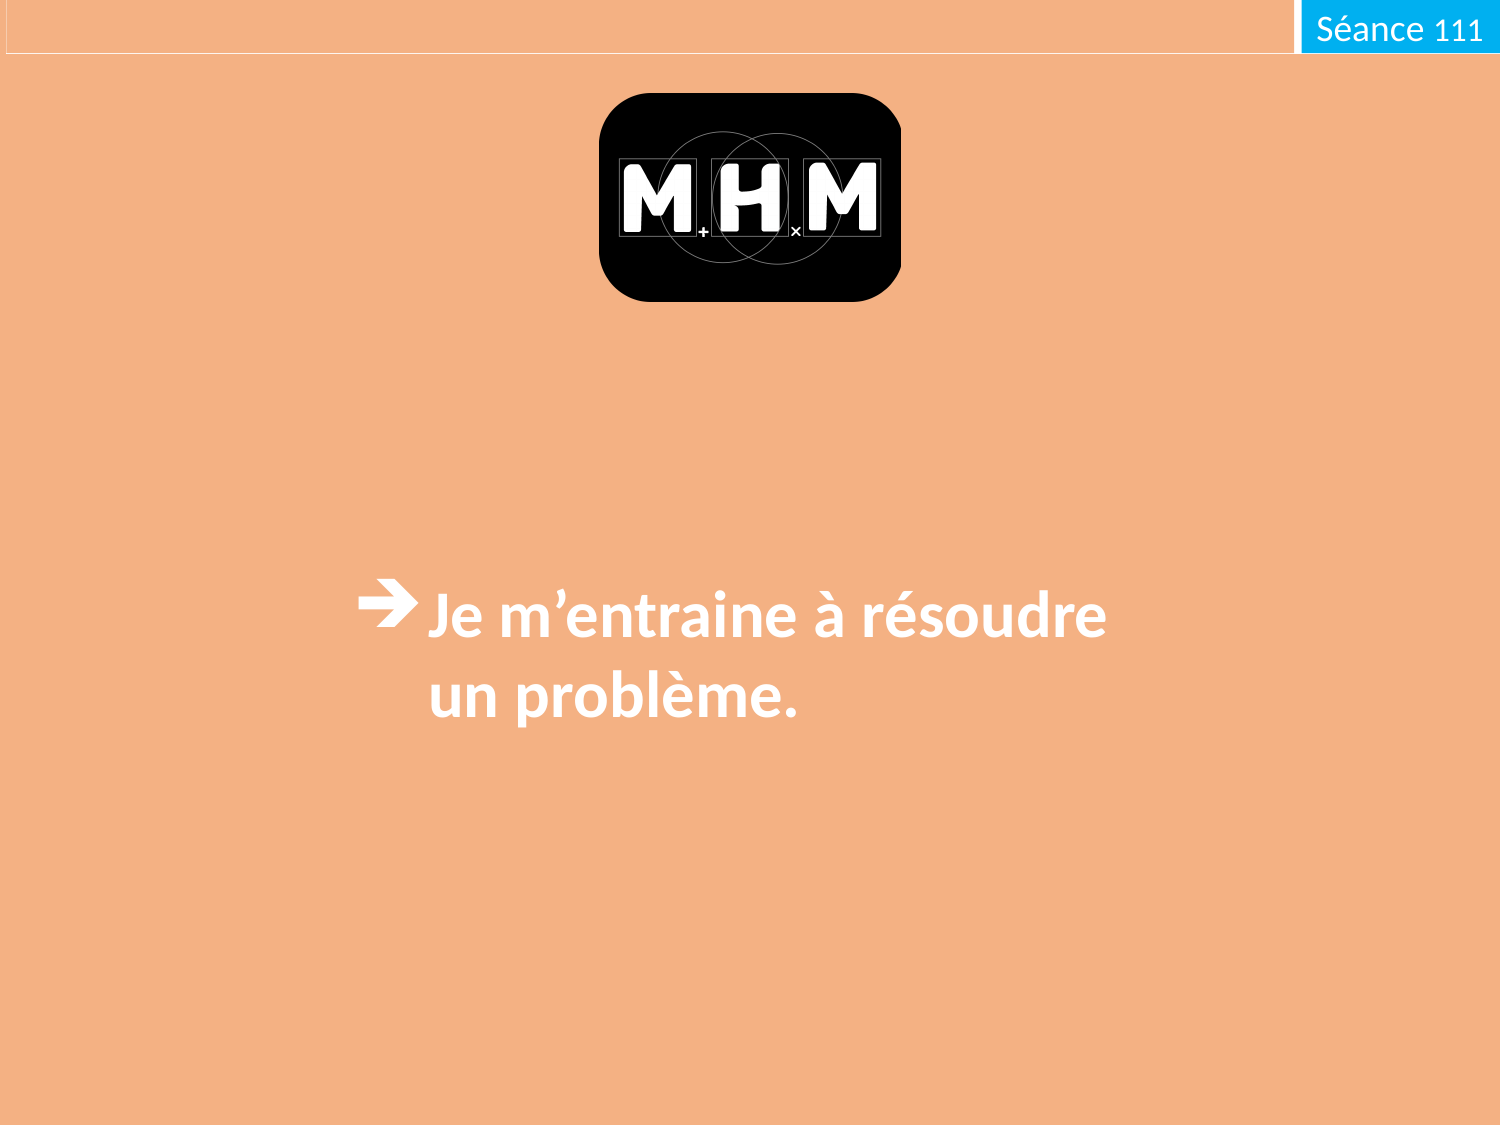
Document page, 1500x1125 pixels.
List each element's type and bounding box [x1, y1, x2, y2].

text_box [0, 54, 1500, 1125]
